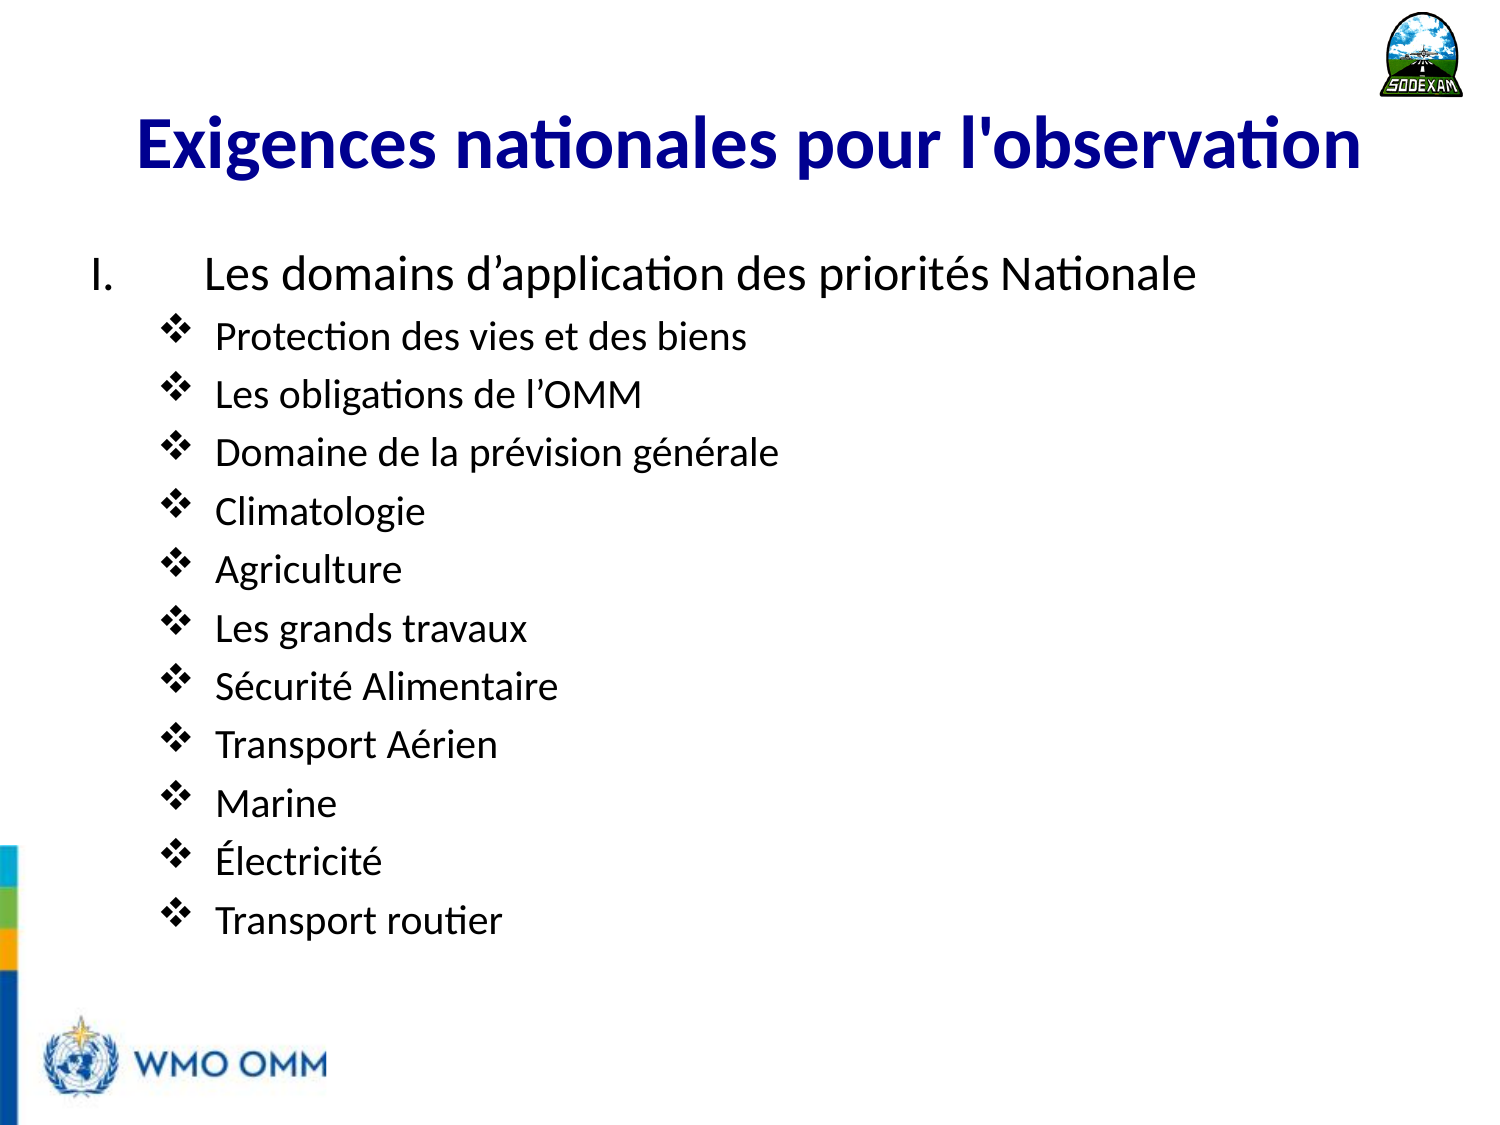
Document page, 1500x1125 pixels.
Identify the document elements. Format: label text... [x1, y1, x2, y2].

picture [0, 845, 327, 1125]
title Exigences nationales pour l'observation [75, 45, 1425, 232]
list Les domains d’application des priorités Nationale Protection des vies et des biens Les obligations de l’OMM Domaine de la prévision générale Climatologie Agriculture Les grands travaux Sécurité Alimentaire Transport Aérien Marine Électricité Transport routier [75, 232, 1425, 1005]
picture [1374, 12, 1476, 103]
